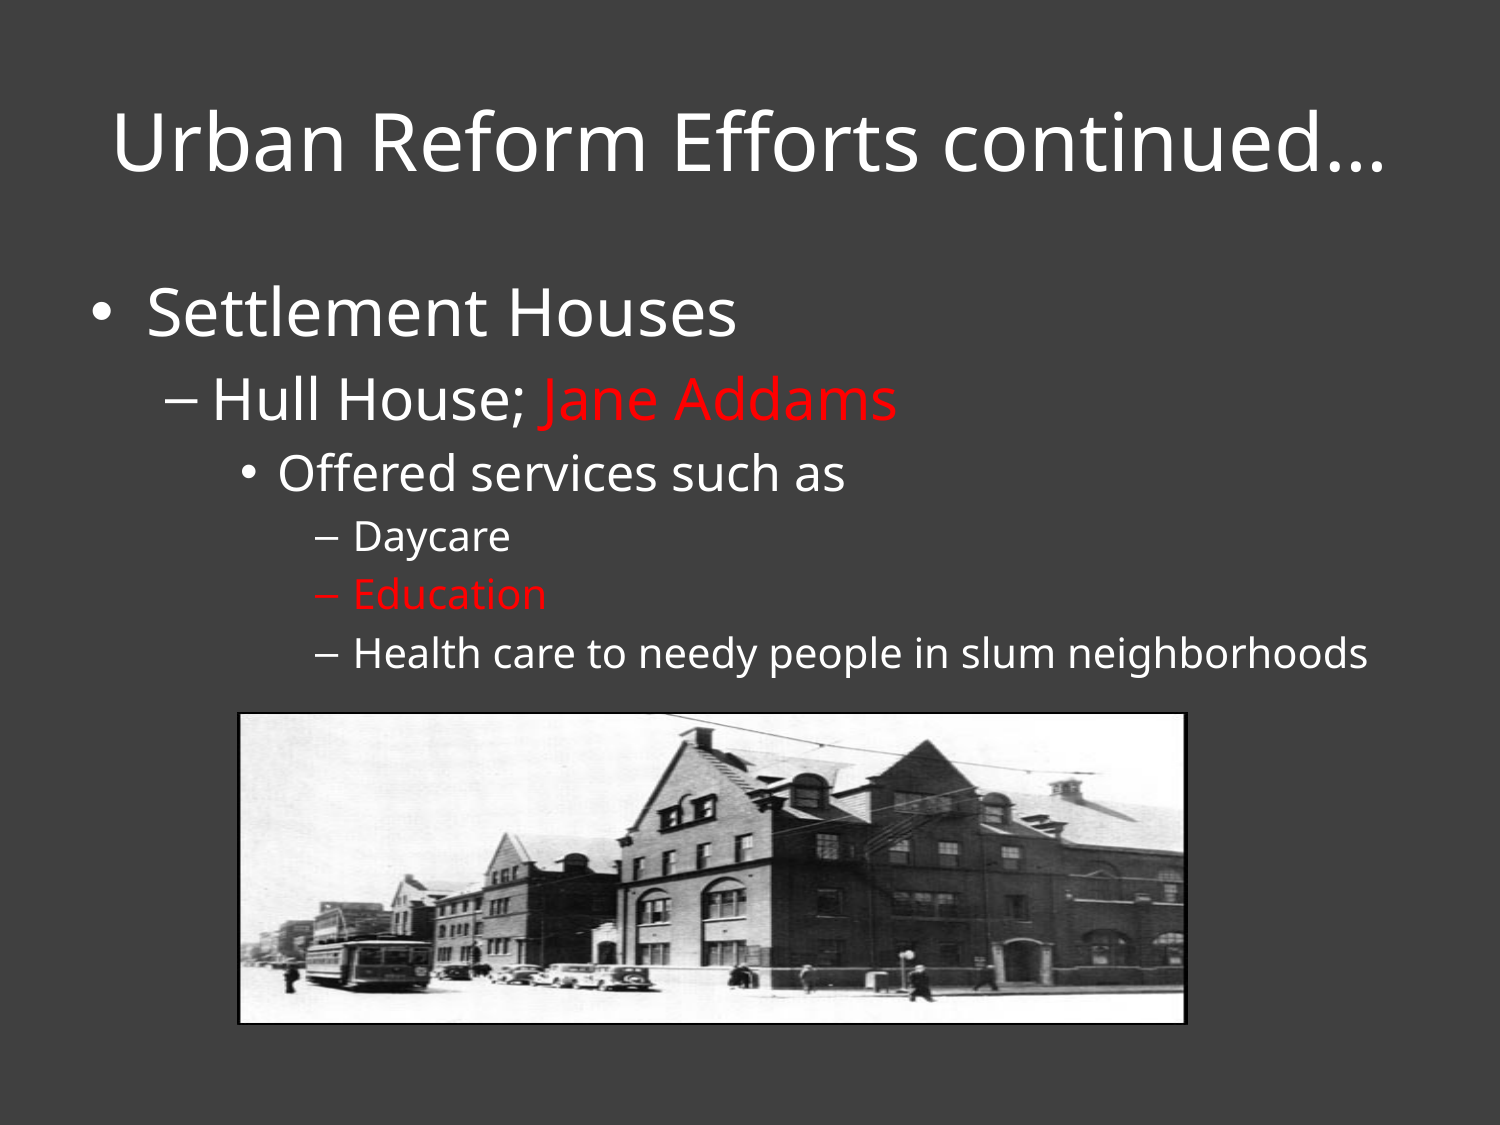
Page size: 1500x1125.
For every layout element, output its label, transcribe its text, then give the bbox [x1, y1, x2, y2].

title Urban Reform Efforts continued… [75, 45, 1425, 233]
list Settlement Houses Hull House; Jane Addams Offered services such as Daycare Education Health care to needy people in slum neighborhoods [75, 262, 1425, 1005]
picture [237, 712, 1188, 1026]
